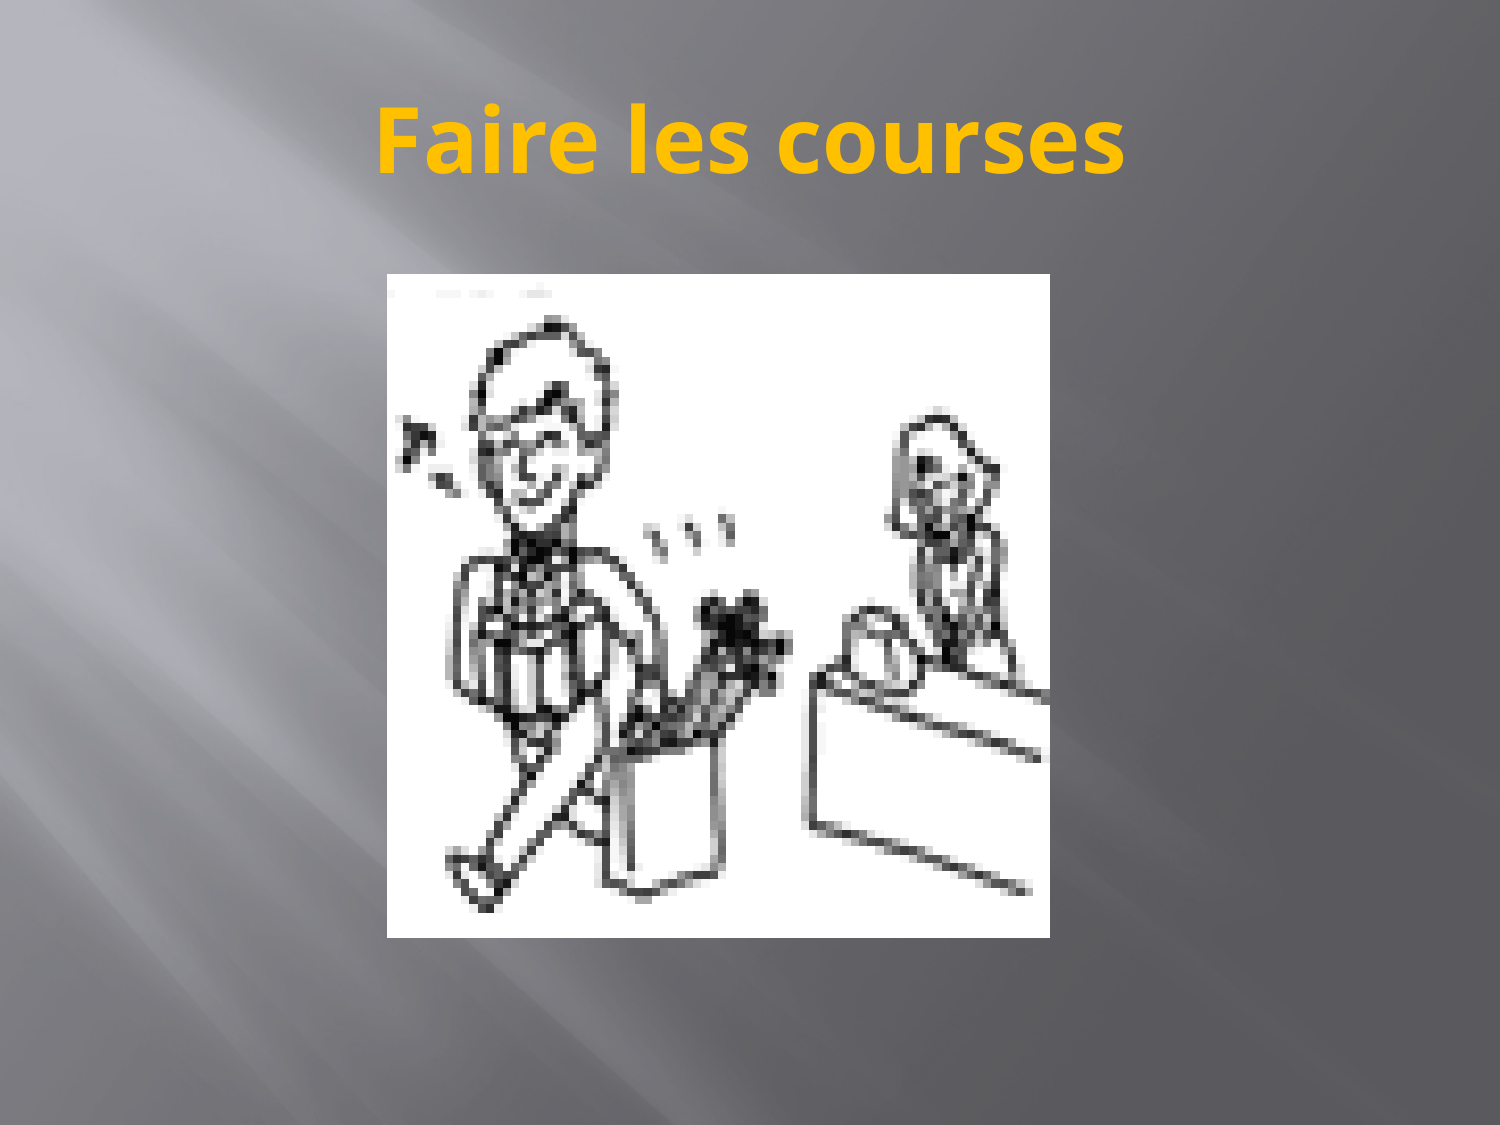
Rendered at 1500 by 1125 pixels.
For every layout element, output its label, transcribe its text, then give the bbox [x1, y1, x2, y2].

picture [387, 274, 1051, 938]
text_box Faire les courses [299, 74, 1200, 200]
